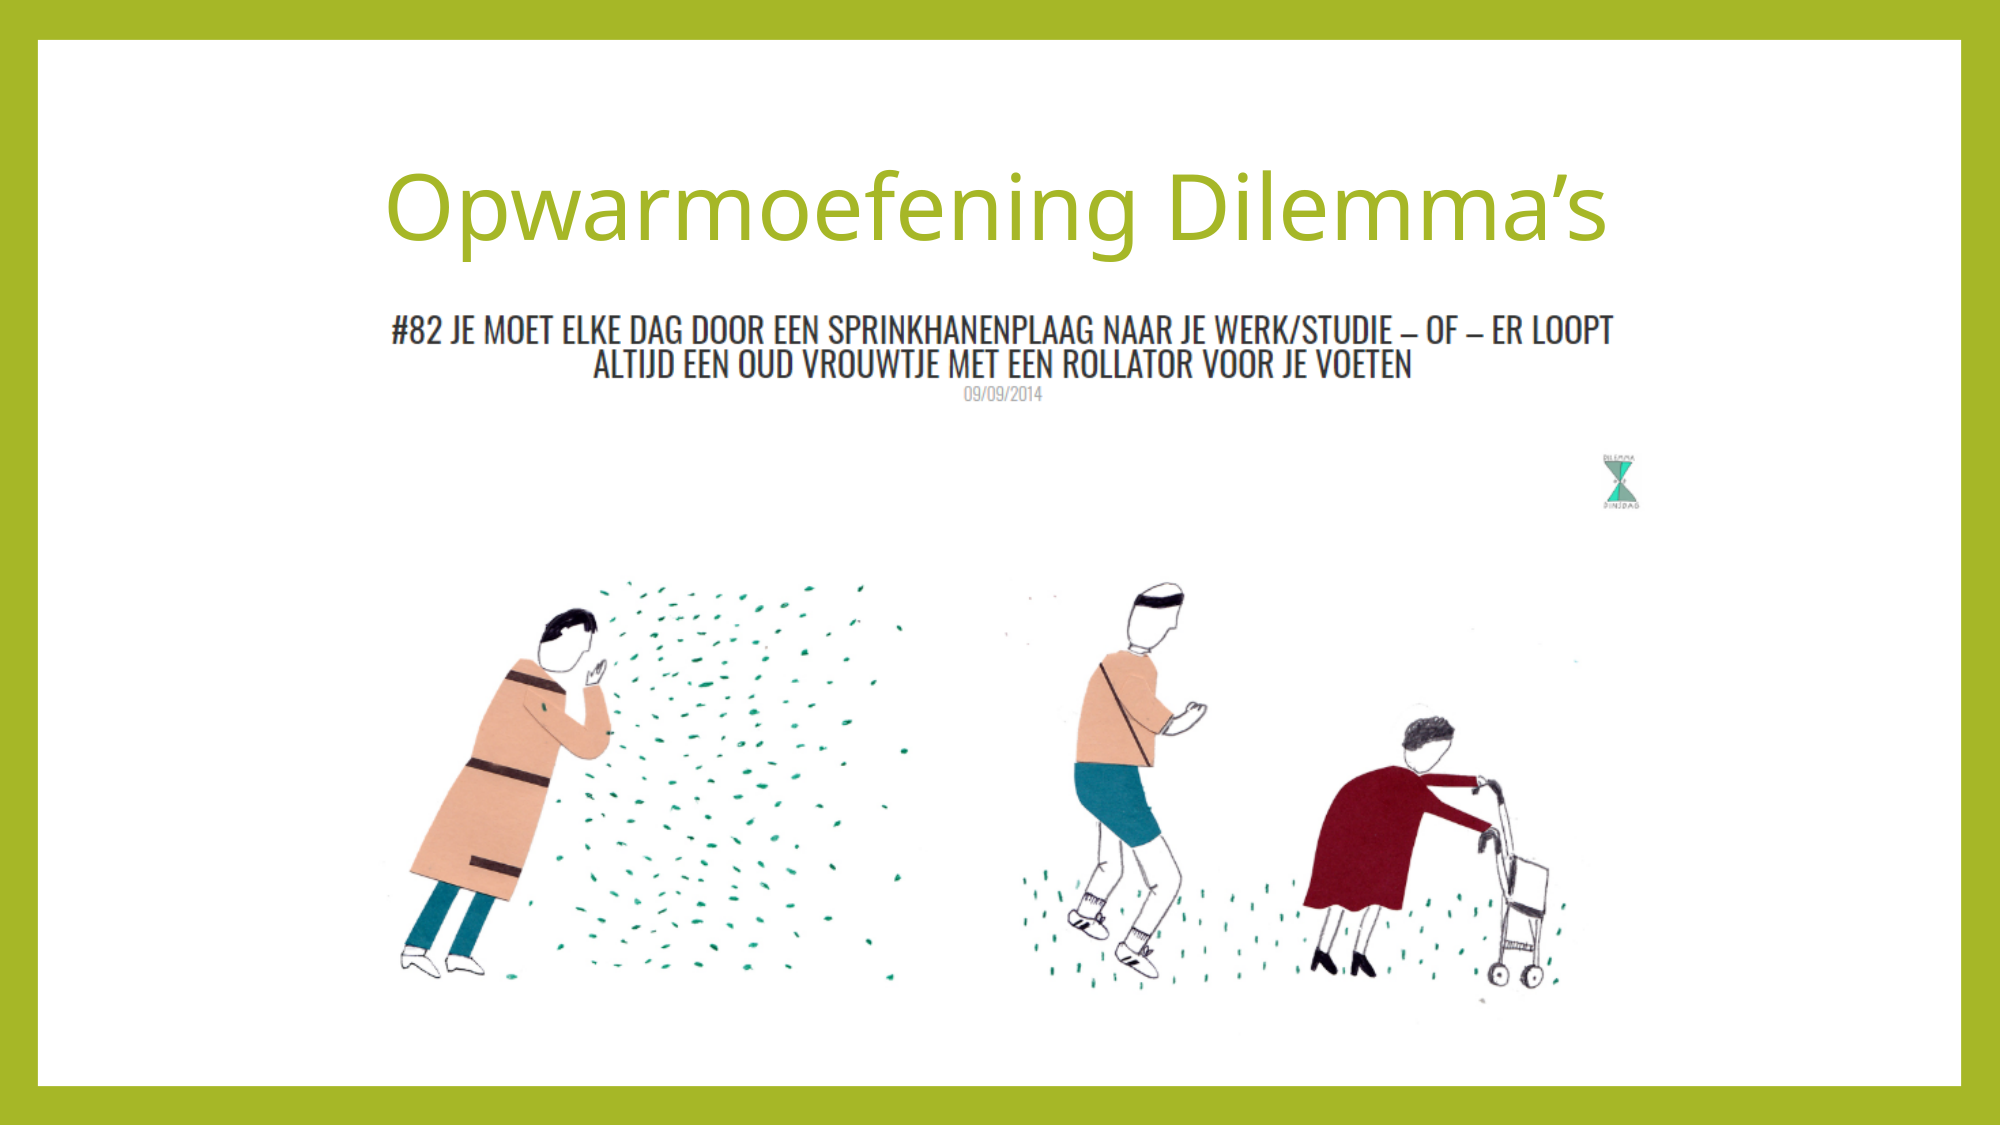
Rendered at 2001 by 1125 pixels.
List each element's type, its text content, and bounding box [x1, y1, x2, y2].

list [350, 306, 1684, 1046]
title Opwarmoefening Dilemma’s [187, 99, 1808, 323]
